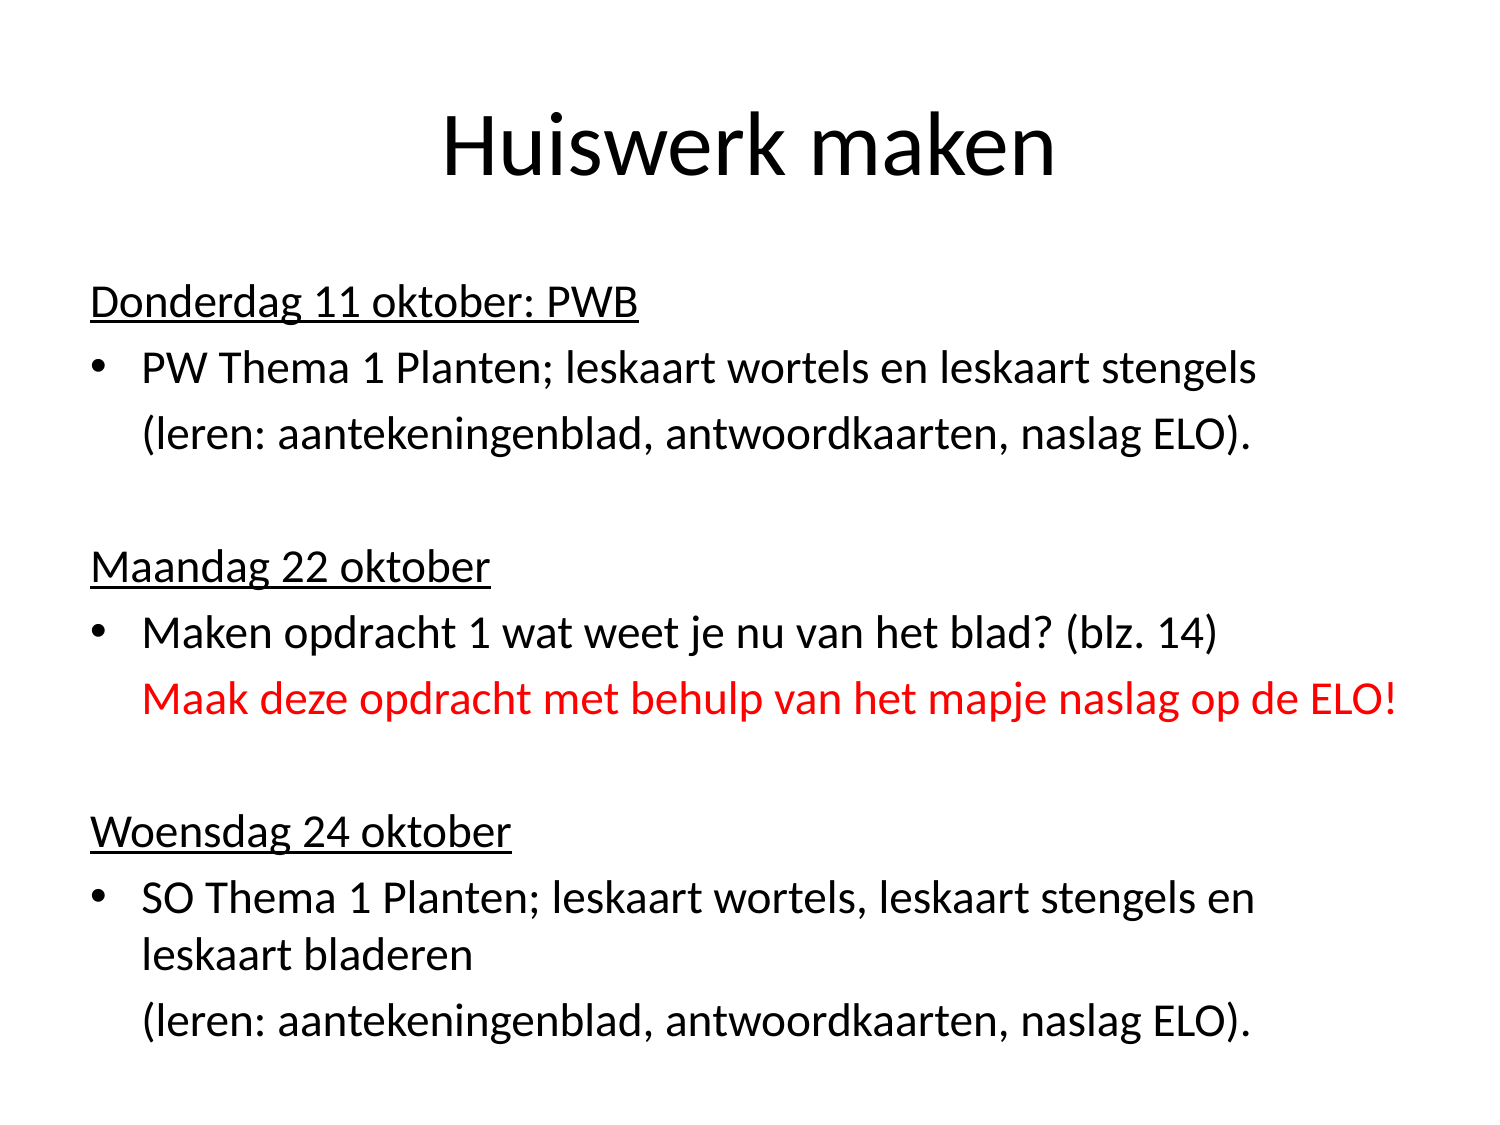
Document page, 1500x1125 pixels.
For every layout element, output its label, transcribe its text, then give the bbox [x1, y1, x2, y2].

list Donderdag 11 oktober: PWB PW Thema 1 Planten; leskaart wortels en leskaart stengels (leren: aantekeningenblad, antwoordkaarten, naslag ELO). Maandag 22 oktober Maken opdracht 1 wat weet je nu van het blad? (blz. 14) Maak deze opdracht met behulp van het mapje naslag op de ELO! Woensdag 24 oktober SO Thema 1 Planten; leskaart wortels, leskaart stengels en leskaart bladeren (leren: aantekeningenblad, antwoordkaarten, naslag ELO). [75, 262, 1425, 1106]
title Huiswerk maken [75, 45, 1425, 233]
